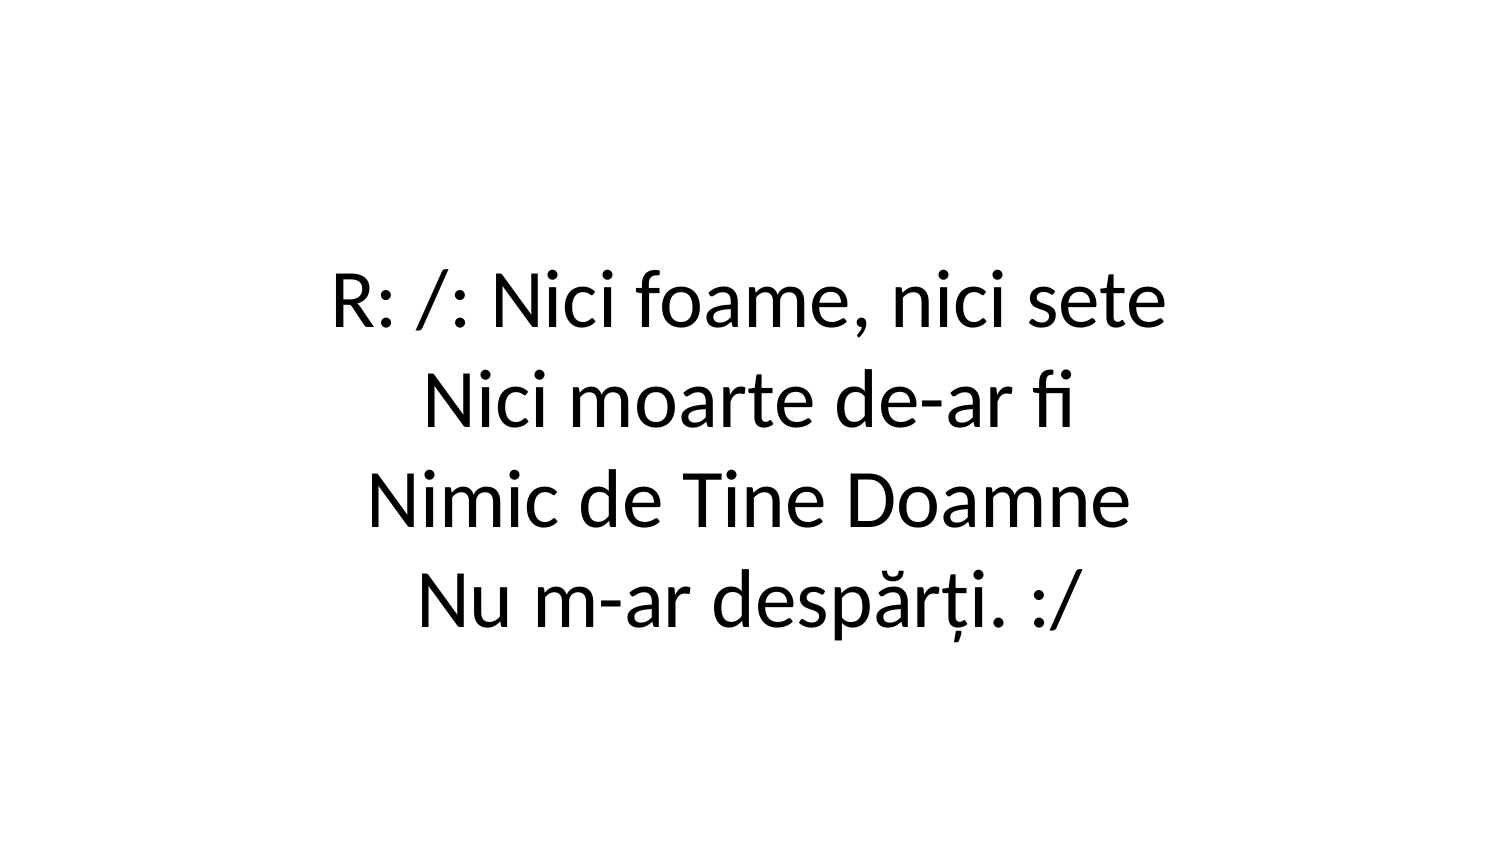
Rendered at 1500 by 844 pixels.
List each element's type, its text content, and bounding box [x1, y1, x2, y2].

text_box R: /: Nici foame, nici sete Nici moarte de-ar fi Nimic de Tine Doamne Nu m-ar despărți. :/ [315, 192, 1184, 652]
